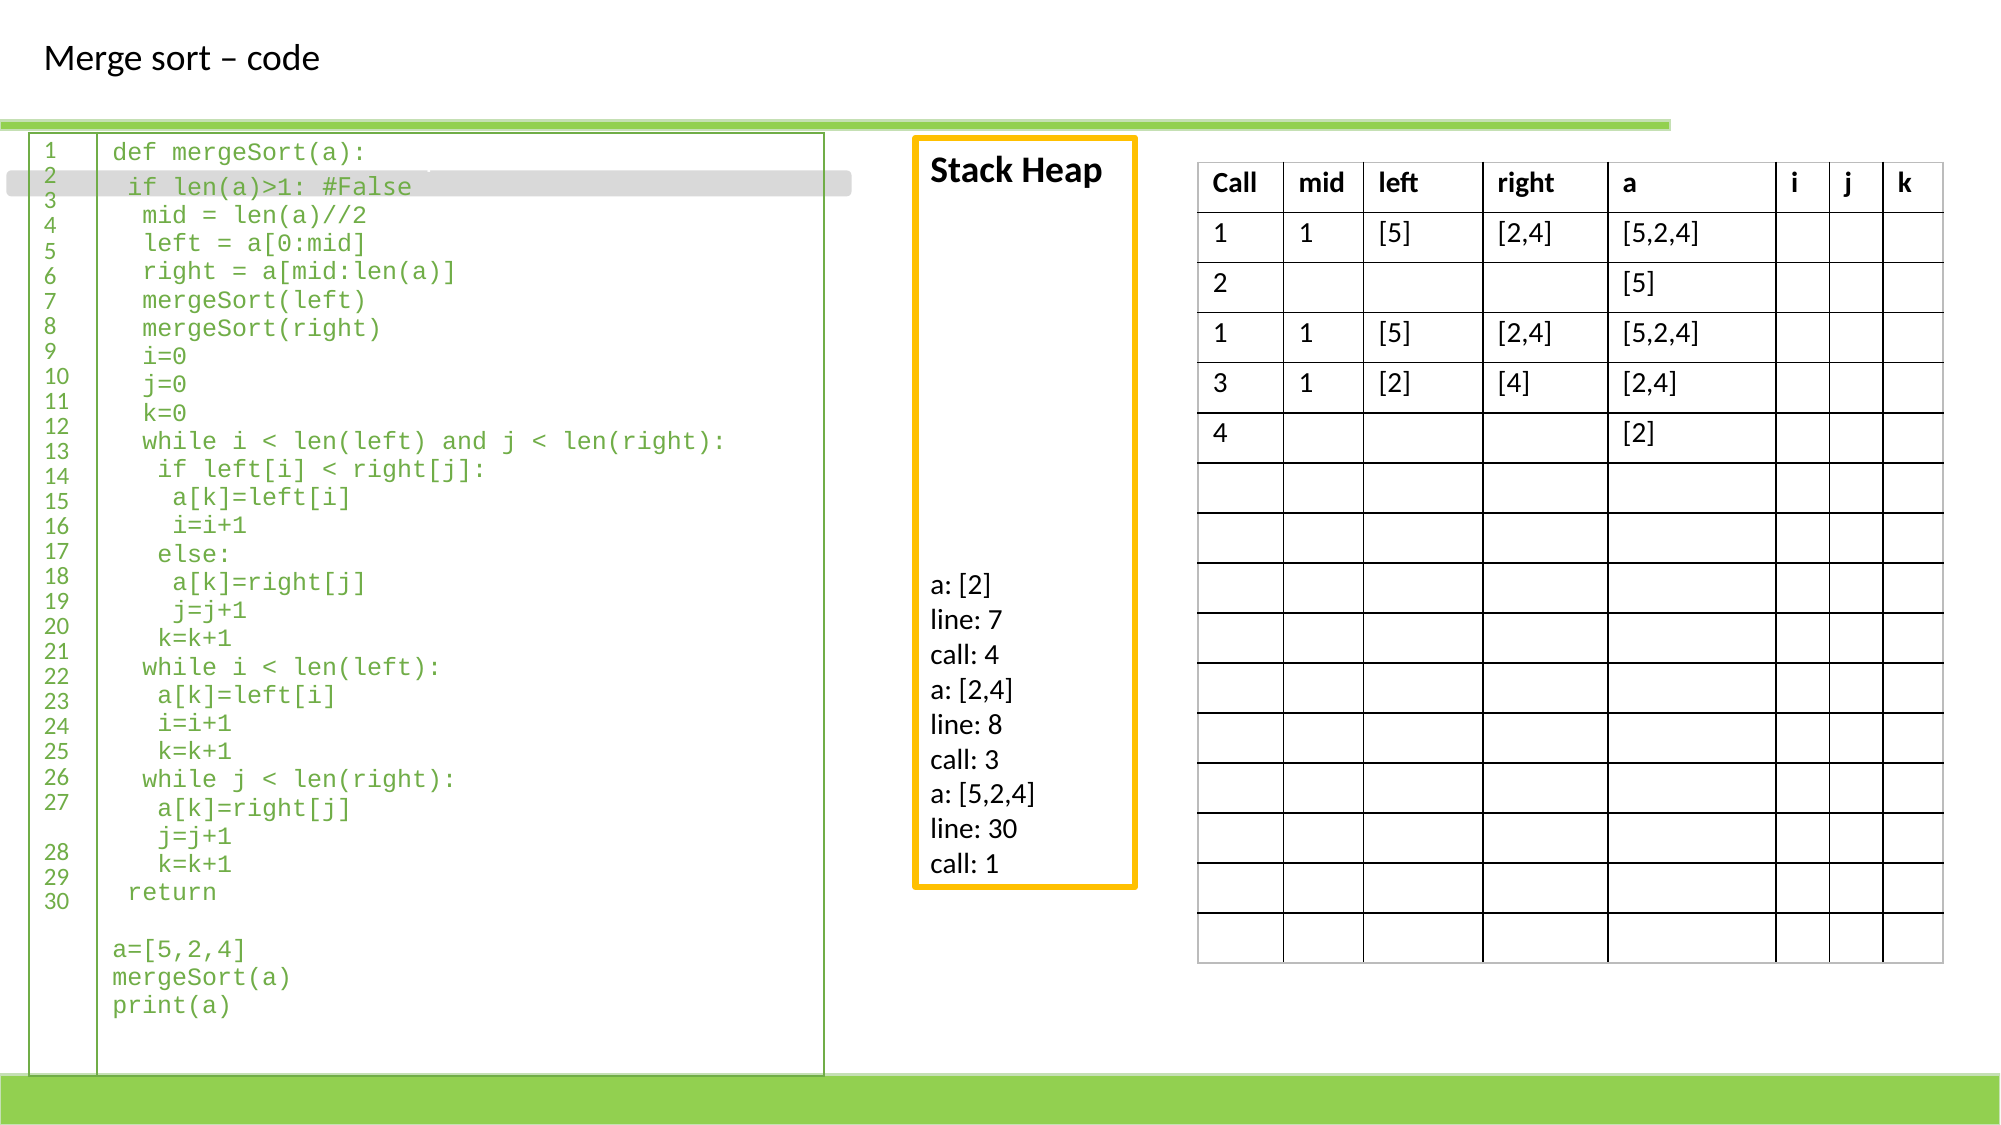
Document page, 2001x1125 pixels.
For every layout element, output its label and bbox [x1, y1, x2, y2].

table_cell [1609, 664, 1775, 712]
table_cell [1284, 363, 1363, 412]
table_header [98, 134, 823, 1075]
table_cell [1364, 614, 1482, 662]
table_cell [1484, 363, 1607, 412]
table_cell [1284, 714, 1363, 762]
table_cell [1830, 213, 1882, 262]
table_cell [1284, 864, 1363, 912]
table_cell [1777, 714, 1829, 762]
table_cell [1884, 564, 1942, 612]
table_cell [1777, 664, 1829, 712]
table_cell [1777, 514, 1829, 562]
table_cell [1284, 464, 1363, 512]
table_cell [1284, 614, 1363, 662]
table_cell [1364, 514, 1482, 562]
table_cell [1484, 564, 1607, 612]
text_box [915, 137, 1135, 888]
table_cell [1830, 764, 1882, 812]
table_cell [1484, 814, 1607, 862]
table_cell [1609, 564, 1775, 612]
table_cell [1364, 664, 1482, 712]
table_cell [1884, 363, 1942, 412]
table_cell [1777, 614, 1829, 662]
table_cell [1830, 864, 1882, 912]
table_cell [1777, 914, 1829, 962]
table_cell [1284, 313, 1363, 362]
table_cell [1884, 914, 1942, 962]
table_cell [1777, 213, 1829, 262]
table_cell [1609, 714, 1775, 762]
table_cell [1609, 814, 1775, 862]
table_cell [1484, 414, 1607, 462]
table_cell [1830, 313, 1882, 362]
table_cell [1284, 414, 1363, 462]
text_box [6, 170, 28, 197]
table_cell [1777, 363, 1829, 412]
table_cell [1199, 514, 1283, 562]
text_box [825, 170, 852, 197]
table_header [1830, 163, 1882, 212]
table_cell [1884, 514, 1942, 562]
table_cell [1364, 464, 1482, 512]
table_cell [1364, 414, 1482, 462]
table_cell [1830, 564, 1882, 612]
table_header [30, 134, 96, 1075]
table_cell [1484, 464, 1607, 512]
table_cell [1830, 814, 1882, 862]
table_cell [1609, 514, 1775, 562]
table_cell [1884, 714, 1942, 762]
table_cell [1884, 263, 1942, 312]
table_cell [1199, 313, 1283, 362]
table_cell [1364, 564, 1482, 612]
table_header [1364, 163, 1482, 212]
table_cell [1364, 363, 1482, 412]
table_cell [1284, 564, 1363, 612]
table_header [1484, 163, 1607, 212]
table_cell [1884, 864, 1942, 912]
table_cell [1777, 313, 1829, 362]
table_cell [1484, 714, 1607, 762]
table_cell [1777, 564, 1829, 612]
table_cell [1609, 363, 1775, 412]
table_header [1284, 163, 1363, 212]
table_cell [1484, 764, 1607, 812]
table_cell [1284, 514, 1363, 562]
table_cell [1884, 414, 1942, 462]
table_cell [1830, 914, 1882, 962]
table_cell [1364, 864, 1482, 912]
table_cell [1199, 564, 1283, 612]
table_cell [1484, 313, 1607, 362]
table_cell [1884, 764, 1942, 812]
table_cell [1884, 614, 1942, 662]
table_cell [1609, 864, 1775, 912]
table_cell [1884, 464, 1942, 512]
table_cell [1199, 414, 1283, 462]
table_cell [1884, 664, 1942, 712]
table_cell [1830, 414, 1882, 462]
table_cell [1199, 614, 1283, 662]
table_cell [1777, 814, 1829, 862]
table_cell [1884, 814, 1942, 862]
table_cell [1364, 914, 1482, 962]
table_cell [1830, 614, 1882, 662]
table_cell [1609, 914, 1775, 962]
table_header [1884, 163, 1942, 212]
table_cell [1609, 614, 1775, 662]
table_cell [1777, 263, 1829, 312]
table_cell [1284, 764, 1363, 812]
table_cell [1484, 514, 1607, 562]
table_cell [1199, 914, 1283, 962]
table_cell [1609, 213, 1775, 262]
table_cell [1609, 414, 1775, 462]
table_header [1199, 163, 1283, 212]
text_box [28, 25, 1072, 86]
table_cell [1609, 464, 1775, 512]
table_cell [1830, 664, 1882, 712]
table_cell [1199, 363, 1283, 412]
table_cell [1484, 864, 1607, 912]
table_cell [1884, 313, 1942, 362]
table_cell [1284, 914, 1363, 962]
table_cell [1484, 914, 1607, 962]
table_cell [1199, 764, 1283, 812]
table_cell [1199, 263, 1283, 312]
table_cell [1777, 414, 1829, 462]
table_cell [1284, 263, 1363, 312]
table_cell [1609, 764, 1775, 812]
table_cell [1364, 764, 1482, 812]
table_cell [1830, 464, 1882, 512]
table_cell [1484, 614, 1607, 662]
table_cell [1364, 714, 1482, 762]
table_cell [1284, 664, 1363, 712]
table_cell [1199, 864, 1283, 912]
table_cell [1199, 464, 1283, 512]
table_cell [1199, 213, 1283, 262]
table_cell [1830, 263, 1882, 312]
table_cell [1484, 664, 1607, 712]
table_cell [1284, 814, 1363, 862]
table_cell [1364, 313, 1482, 362]
table_cell [1199, 814, 1283, 862]
table_header [1609, 163, 1775, 212]
table_cell [1364, 814, 1482, 862]
table_cell [1609, 313, 1775, 362]
table_cell [1364, 213, 1482, 262]
table_cell [1830, 514, 1882, 562]
table_header [1777, 163, 1829, 212]
table_cell [1199, 664, 1283, 712]
table_cell [1284, 213, 1363, 262]
table_cell [1830, 363, 1882, 412]
table_cell [1777, 464, 1829, 512]
table_cell [1884, 213, 1942, 262]
table_cell [1484, 263, 1607, 312]
table_cell [1199, 714, 1283, 762]
table_cell [1484, 213, 1607, 262]
table_cell [1777, 864, 1829, 912]
table_cell [1364, 263, 1482, 312]
table_cell [1609, 263, 1775, 312]
table_cell [1830, 714, 1882, 762]
table_cell [1777, 764, 1829, 812]
